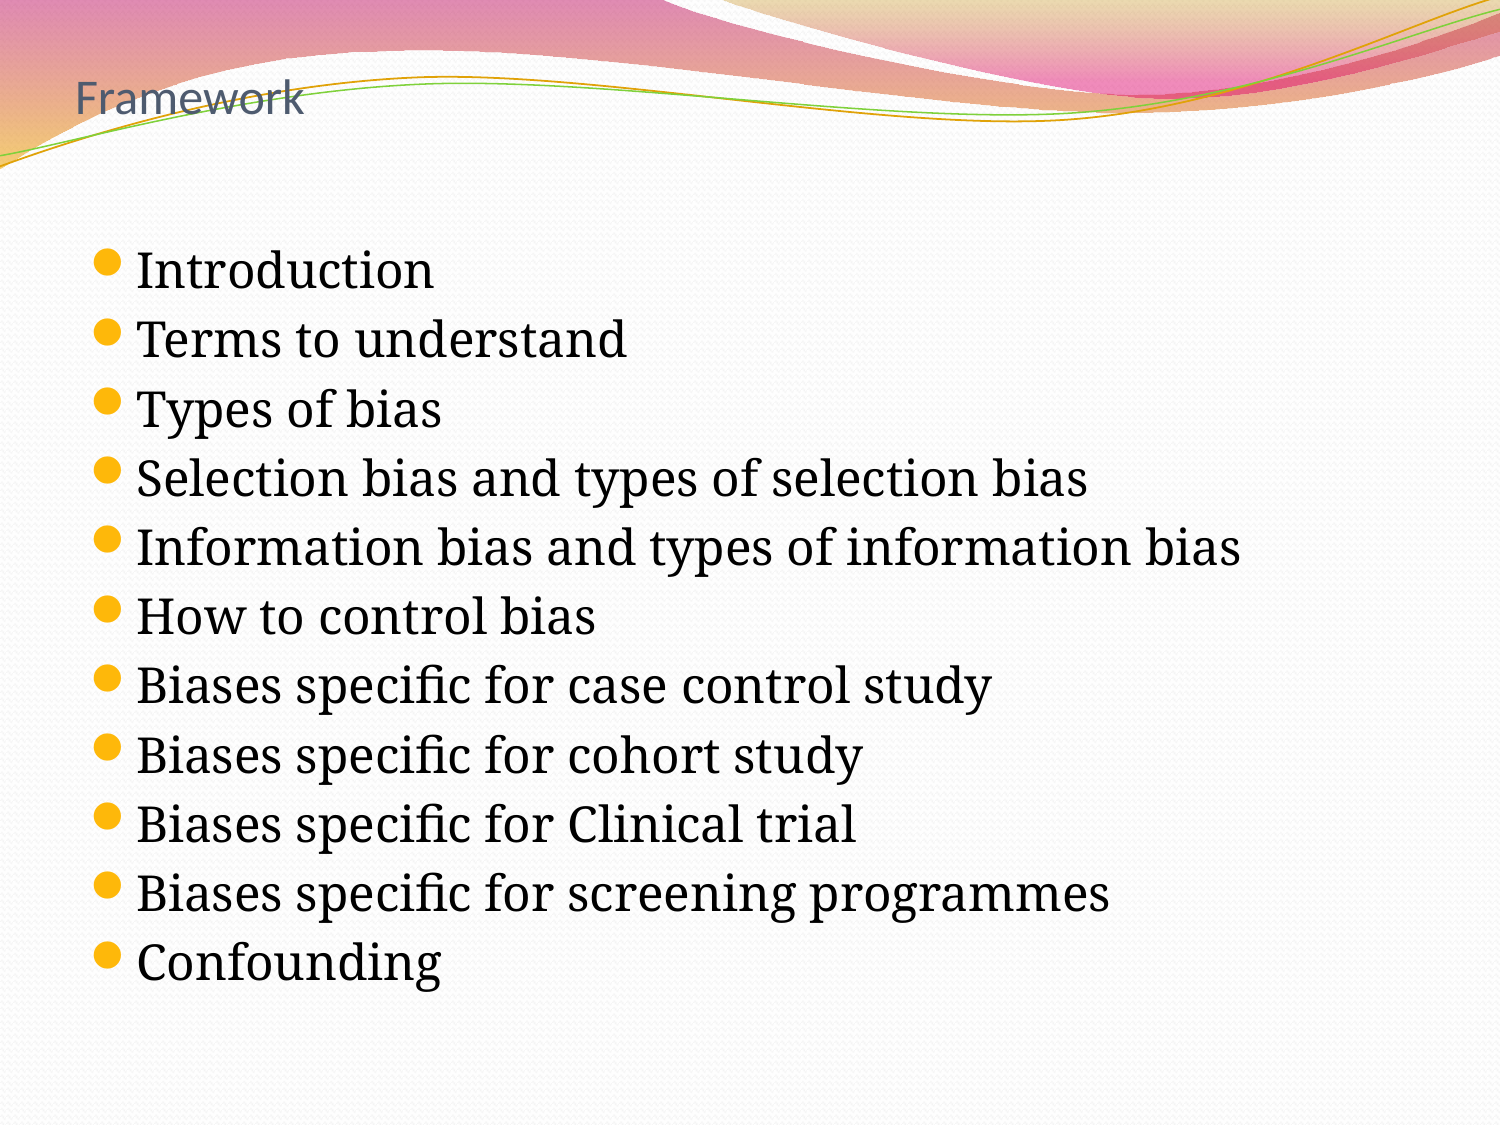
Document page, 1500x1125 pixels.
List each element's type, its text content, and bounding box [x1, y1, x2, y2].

title Framework [75, 45, 1425, 125]
list Introduction Terms to understand Types of bias Selection bias and types of selection bias Information bias and types of information bias How to control bias Biases specific for case control study Biases specific for cohort study Biases specific for Clinical trial Biases specific for screening programmes Confounding [75, 162, 1425, 1005]
